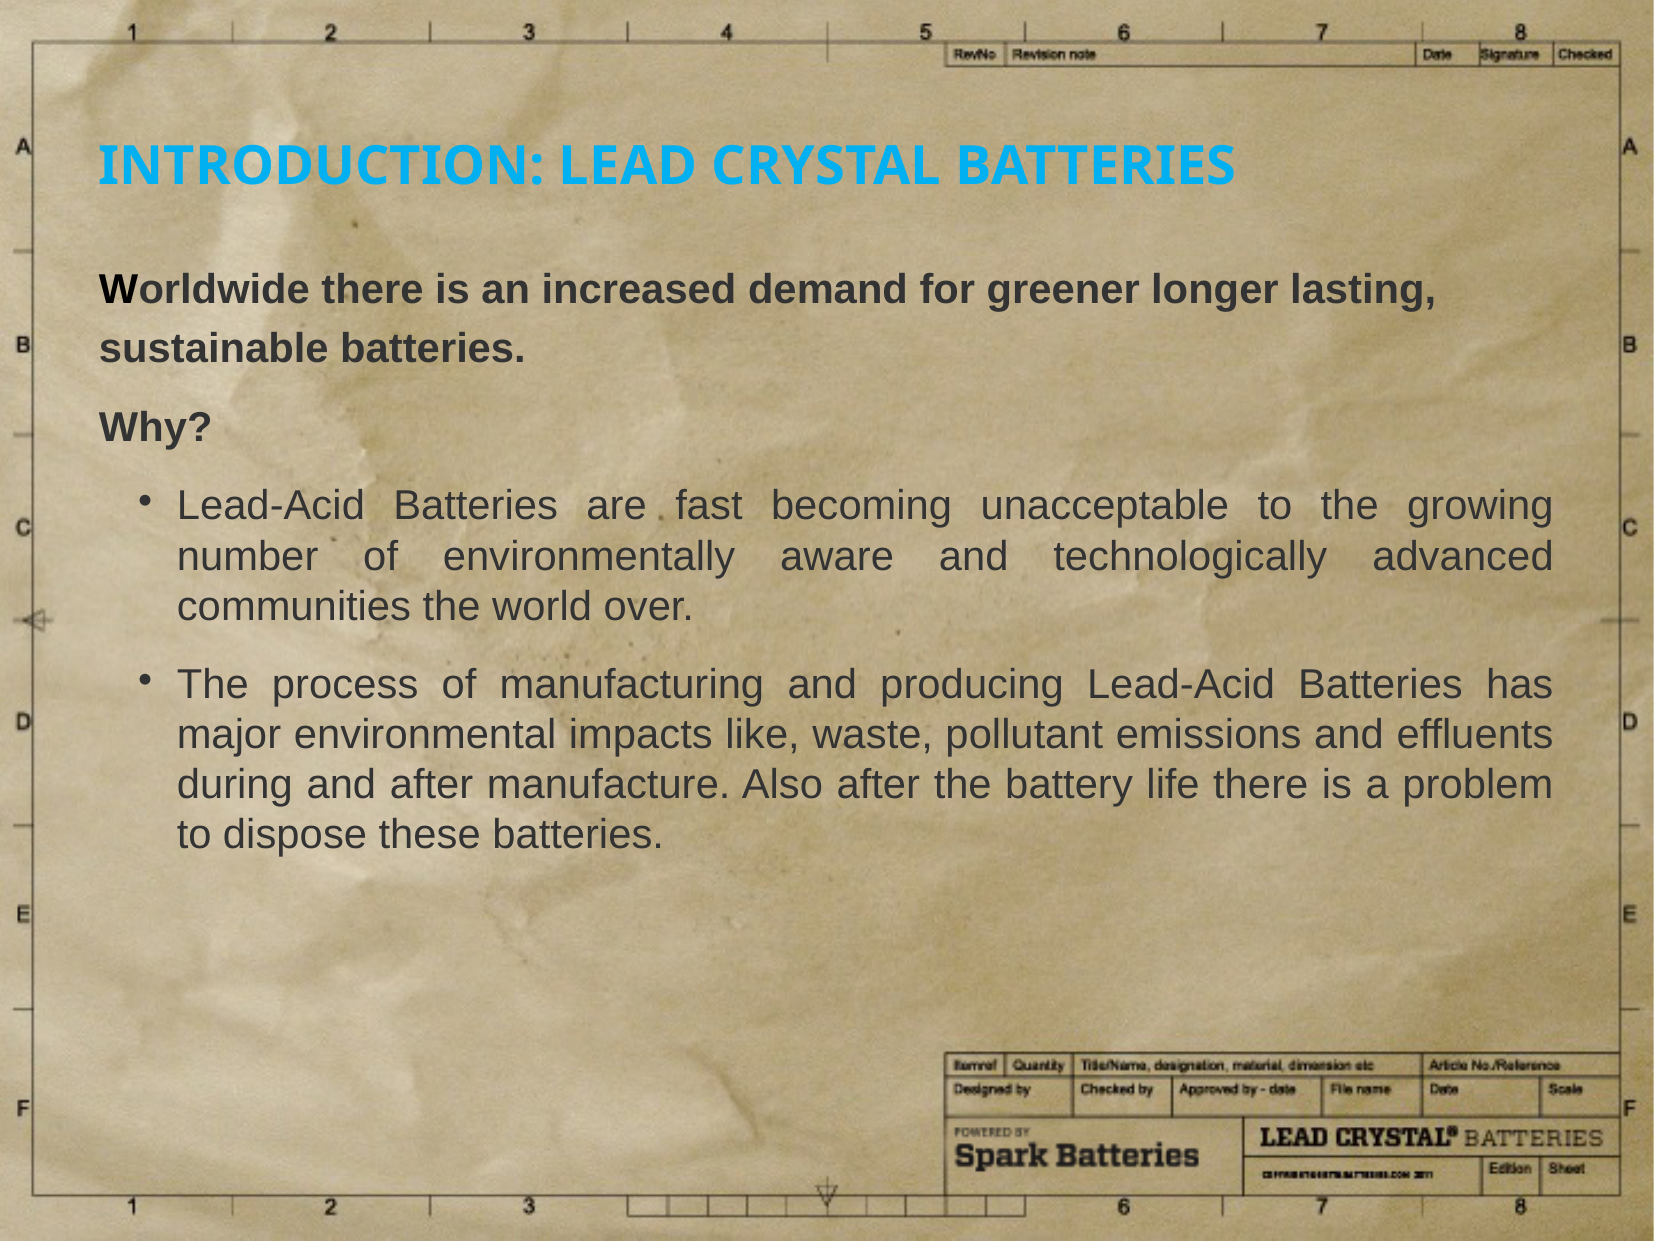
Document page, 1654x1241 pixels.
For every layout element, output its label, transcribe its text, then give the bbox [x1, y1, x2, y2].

text_box INTRODUCTION: LEAD CRYSTAL BATTERIES Worldwide there is an increased demand for greener longer lasting, sustainable batteries. Why? Lead-Acid Batteries are fast becoming unacceptable to the growing number of environmentally aware and technologically advanced communities the world over. The process of manufacturing and producing Lead-Acid Batteries has major environmental impacts like, waste, pollutant emissions and effluents during and after manufacture. Also after the battery life there is a problem to dispose these batteries. [82, 110, 1571, 916]
picture [0, 0, 1654, 1241]
